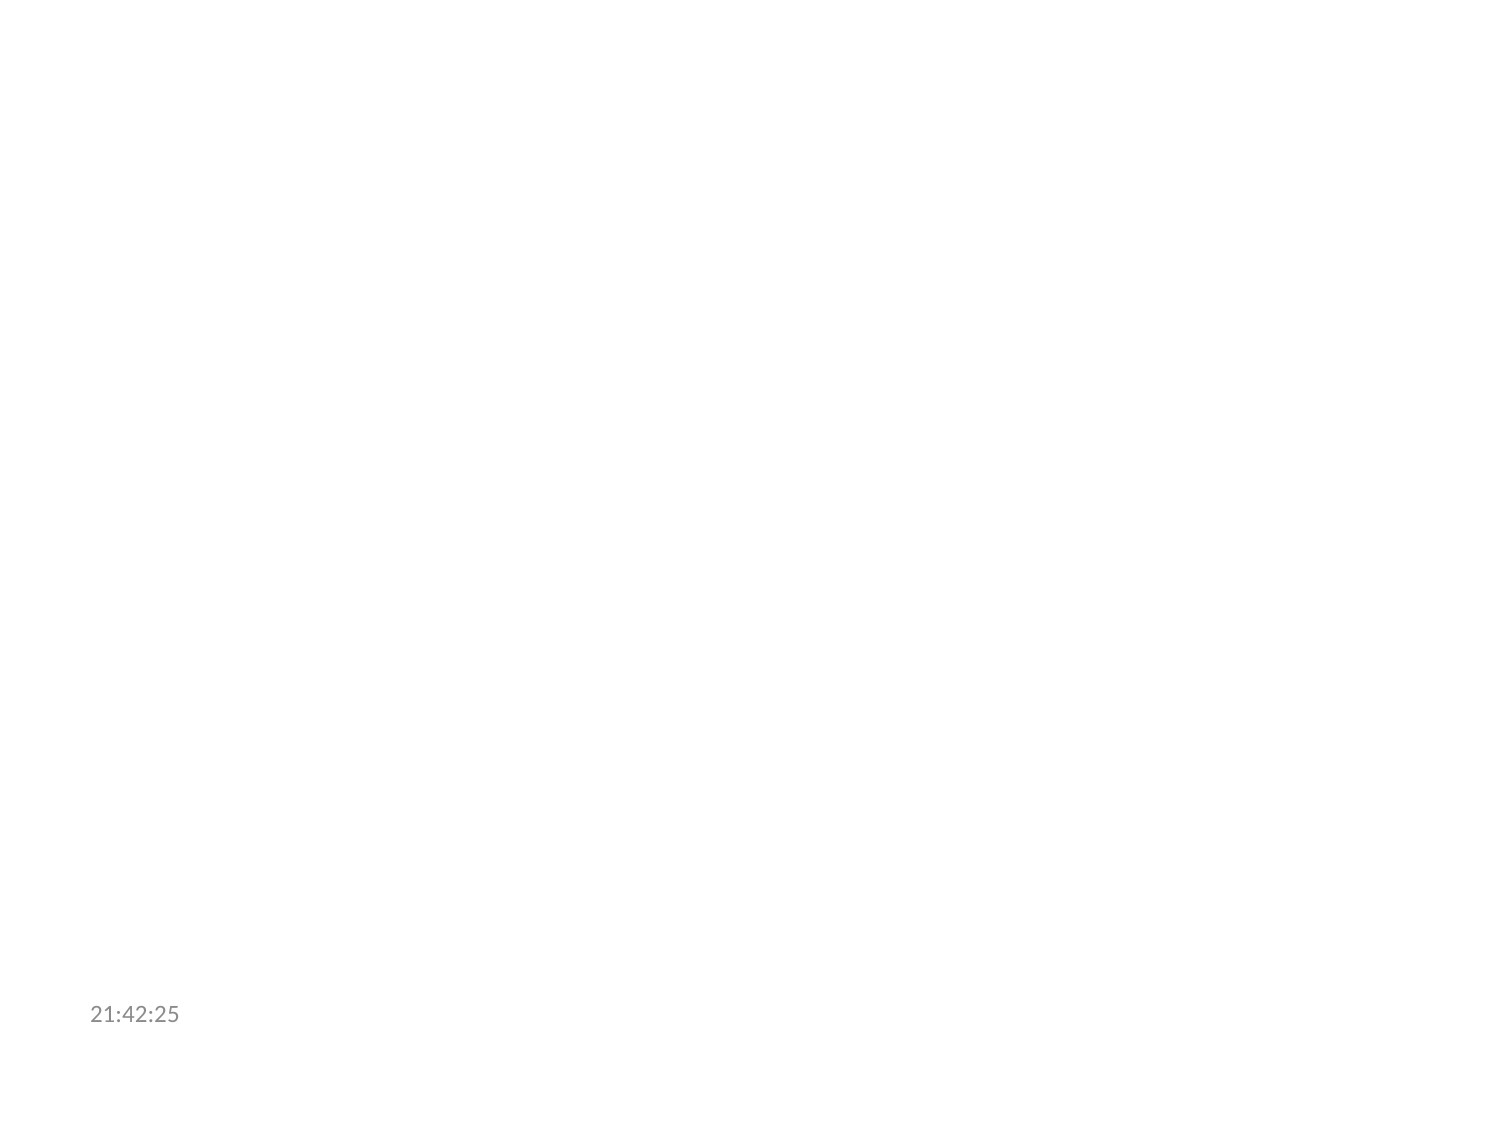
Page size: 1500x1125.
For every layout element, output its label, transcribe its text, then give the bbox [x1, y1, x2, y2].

text_box 15:35:09 [75, 982, 425, 1043]
